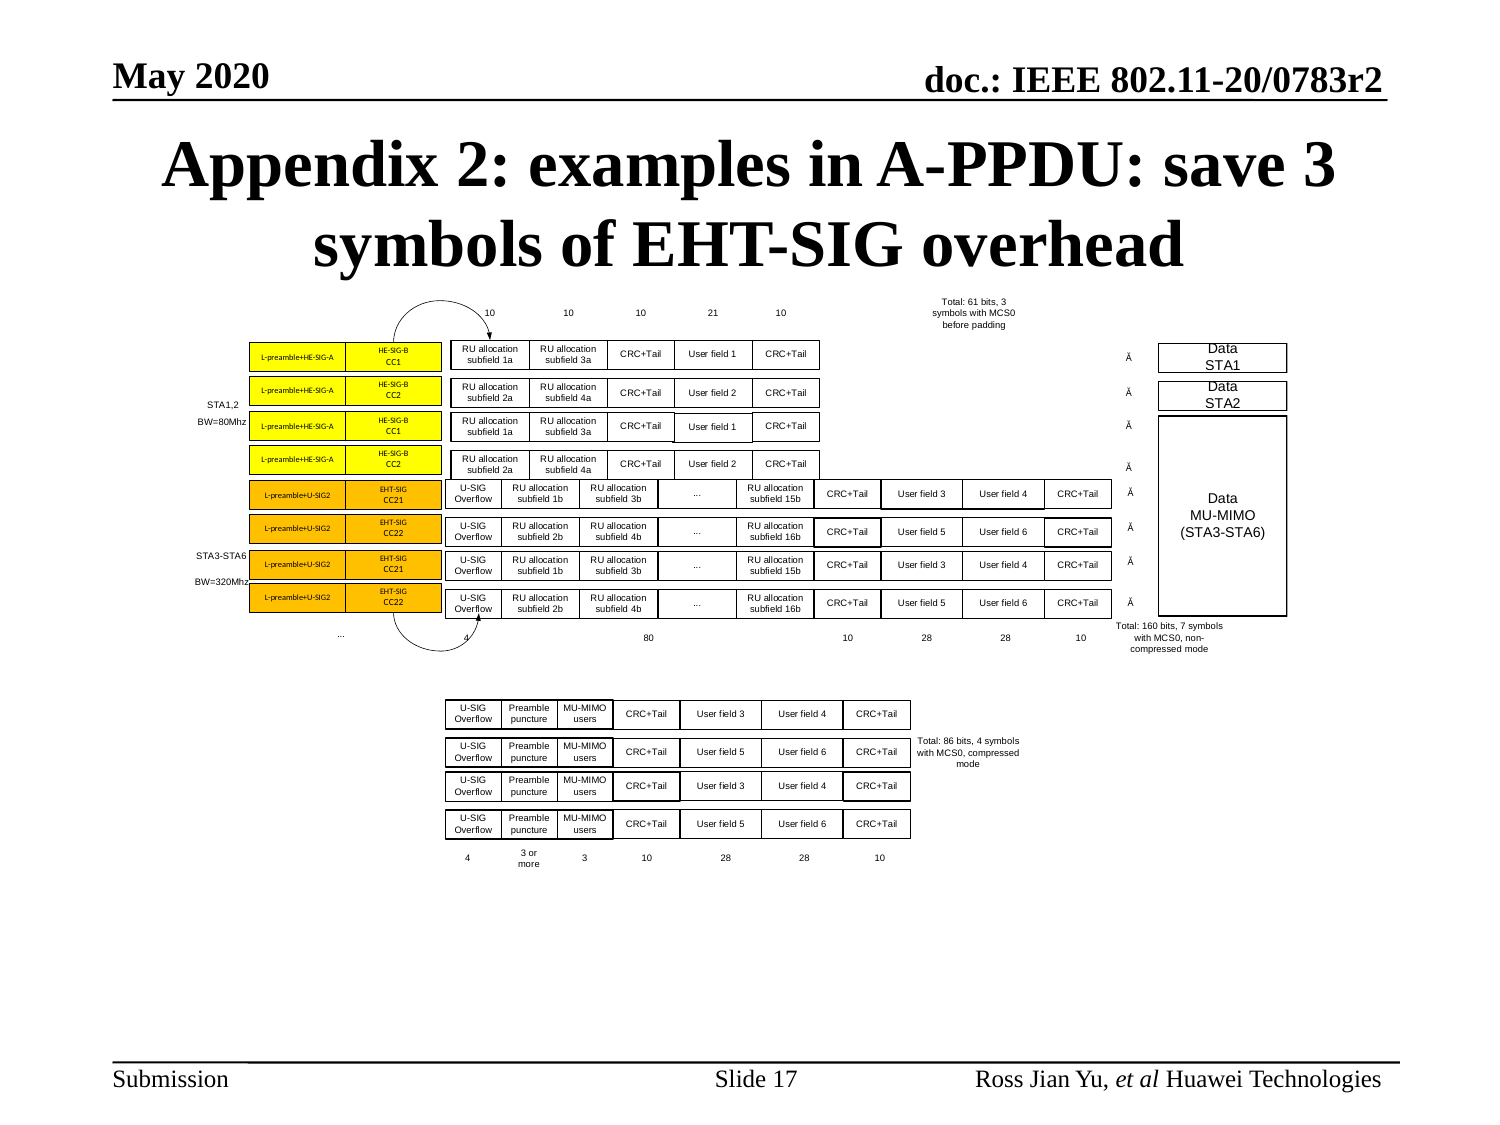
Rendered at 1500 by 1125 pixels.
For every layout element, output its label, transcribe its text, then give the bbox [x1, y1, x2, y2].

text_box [187, 291, 1288, 871]
slide_number Slide 17 [712, 1061, 800, 1093]
title Appendix 2: examples in A-PPDU: save 3 symbols of EHT-SIG overhead [112, 112, 1388, 288]
